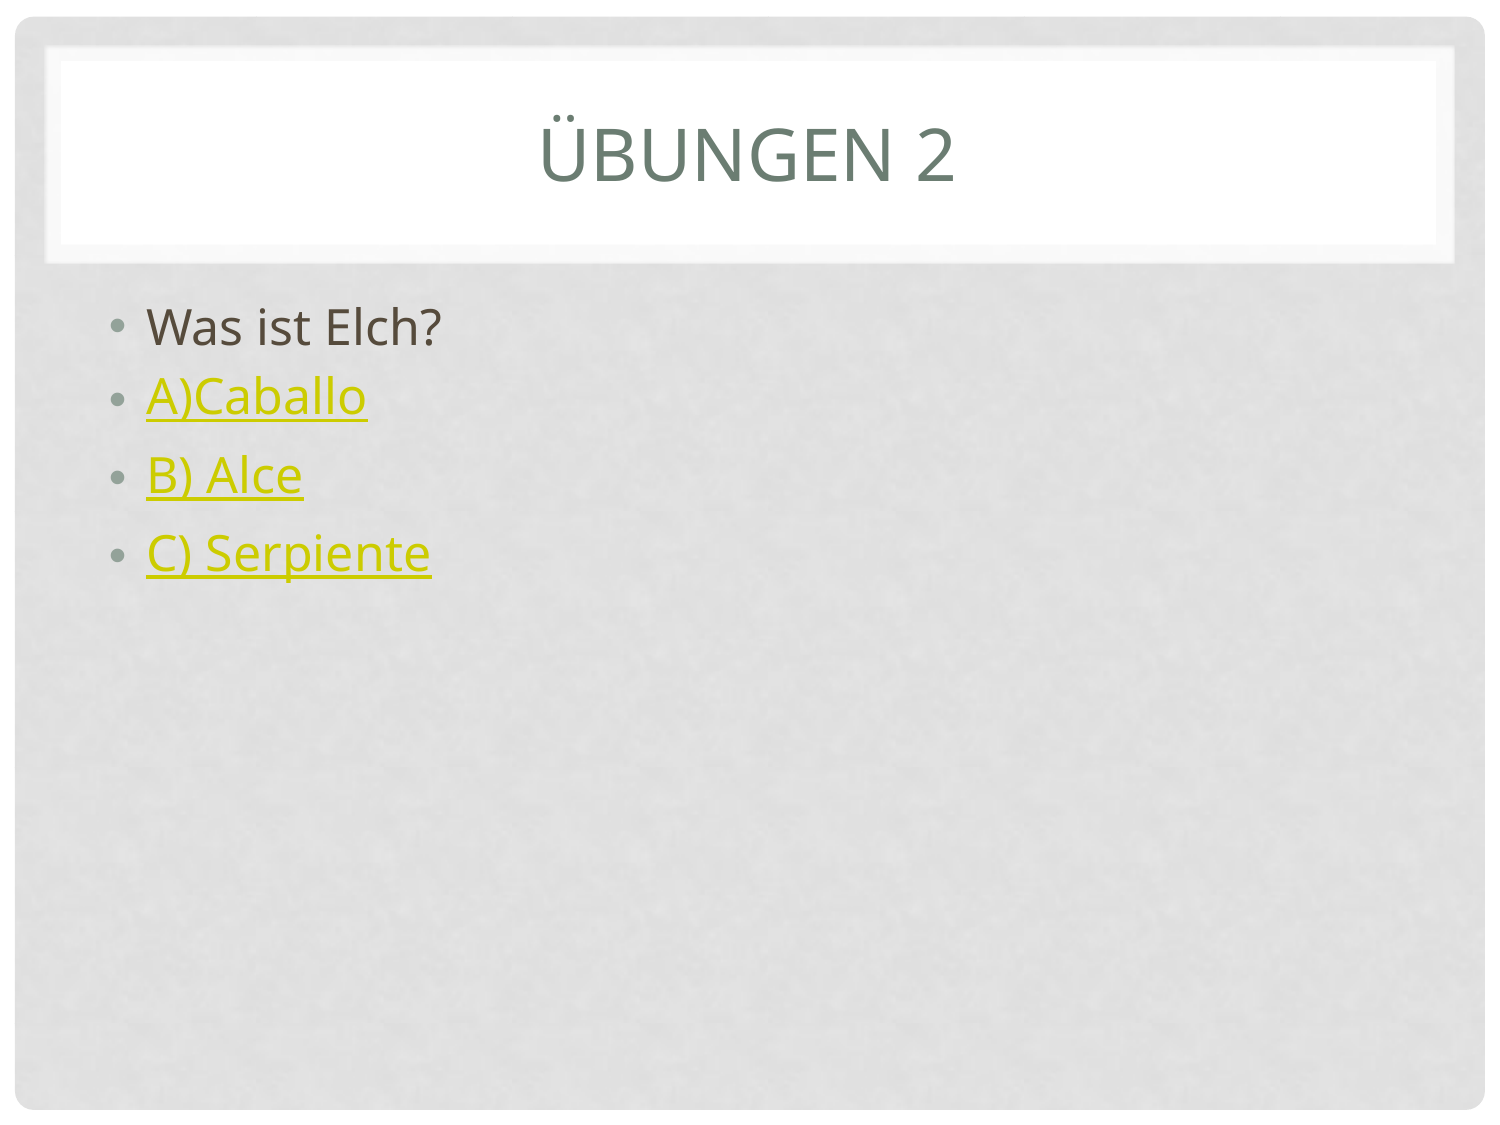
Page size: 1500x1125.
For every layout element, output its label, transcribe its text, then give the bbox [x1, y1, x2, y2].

title Übungen 2 [69, 66, 1425, 238]
list Was ist Elch? A)Caballo B) Alce C) Serpiente [75, 287, 1425, 1005]
